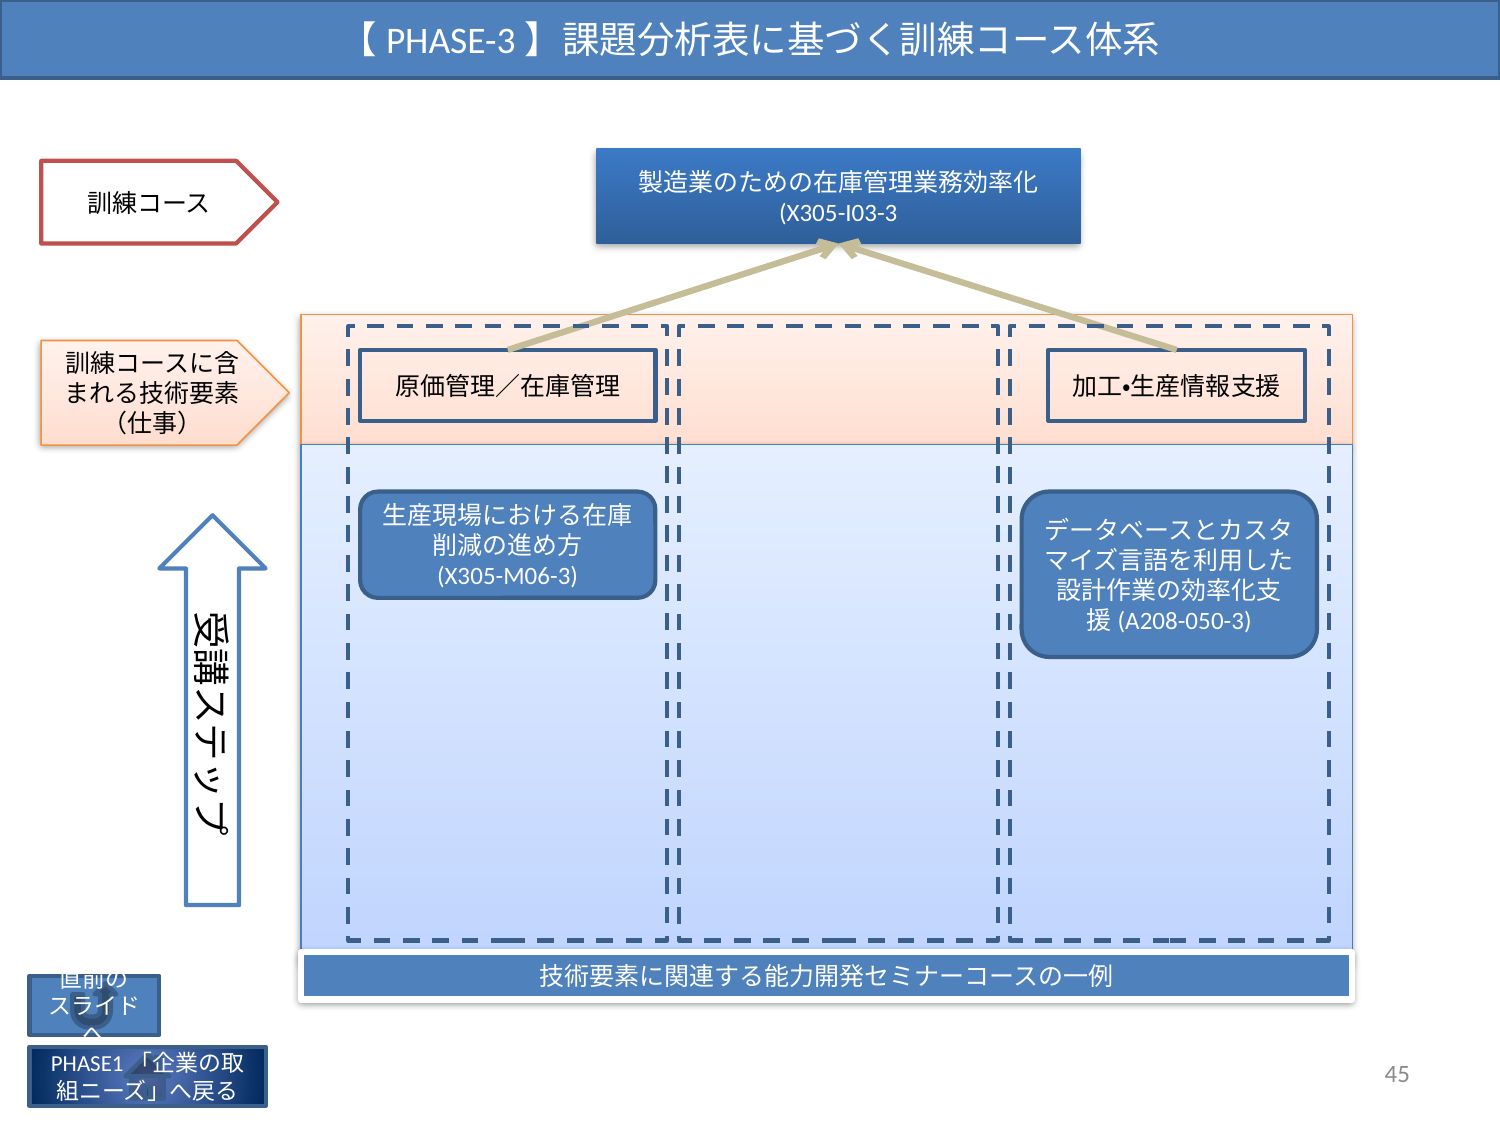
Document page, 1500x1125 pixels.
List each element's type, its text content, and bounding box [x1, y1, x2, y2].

slide_number 45 [1074, 1042, 1425, 1103]
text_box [507, 243, 836, 350]
text_box [677, 358, 1000, 943]
text_box PHASE1「企業の取組ニーズ」へ戻る [27, 1045, 268, 1108]
text_box 訓練コース [39, 158, 280, 246]
text_box [300, 444, 1353, 948]
text_box 受講ステップ [157, 513, 268, 908]
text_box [838, 243, 1177, 350]
text_box [300, 314, 502, 443]
text_box 技術要素に関連する能力開発セミナーコースの一例 [298, 949, 1355, 1003]
text_box 製造業のための在庫管理業務効率化 (X305-I03-3 [596, 148, 1081, 241]
text_box [668, 359, 679, 442]
text_box 訓練コースに含まれる技術要素 （仕事） [40, 339, 290, 446]
text_box [999, 359, 1009, 442]
text_box 【PHASE-3】課題分析表に基づく訓練コース体系 [0, 0, 1500, 80]
text_box [1182, 314, 1353, 443]
text_box [346, 324, 669, 943]
text_box 直前の スライドへ [27, 974, 161, 1037]
text_box [1008, 324, 1331, 943]
